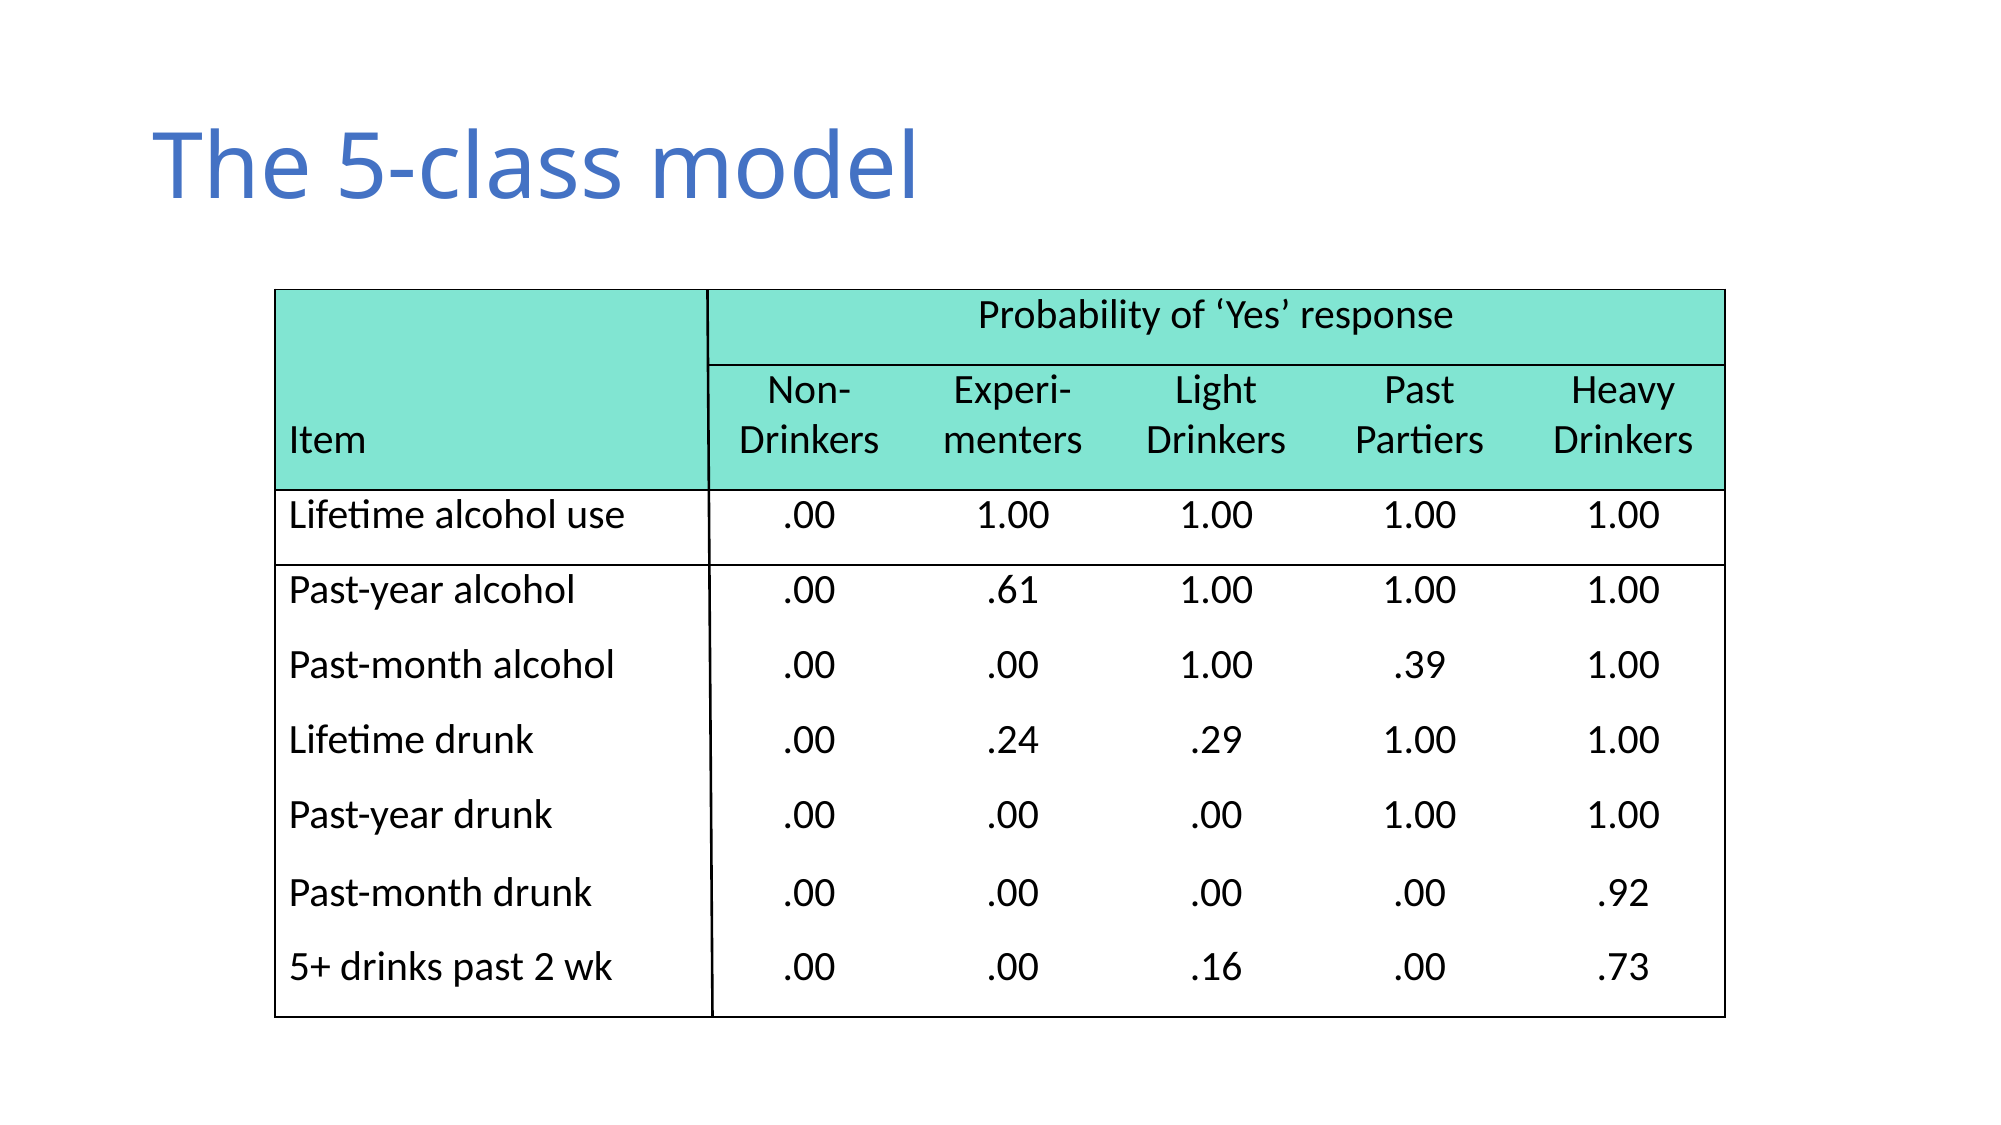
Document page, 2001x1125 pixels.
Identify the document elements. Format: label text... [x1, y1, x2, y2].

table_header [276, 290, 706, 365]
table_cell 1.00 [911, 491, 1114, 564]
table_cell .61 [911, 566, 1114, 640]
table_cell .00 [911, 790, 1114, 867]
table_cell .00 [911, 640, 1114, 715]
table_cell Past-month drunk [276, 867, 707, 942]
table_cell Non- Drinkers [713, 366, 911, 489]
table_header Probability of ‘Yes’ response [713, 290, 1724, 364]
table_cell Past-year alcohol [276, 566, 707, 640]
table_cell .00 [714, 942, 911, 1016]
table_cell Item [276, 365, 707, 489]
table_cell .00 [911, 867, 1114, 942]
table_cell .00 [1318, 942, 1521, 1016]
table_cell .73 [1521, 942, 1724, 1016]
table_cell Experi- menters [911, 366, 1114, 489]
table_cell 1.00 [1114, 491, 1318, 564]
table_cell 1.00 [1318, 715, 1521, 790]
table_cell Lifetime alcohol use [276, 491, 707, 564]
table_cell 1.00 [1318, 566, 1521, 640]
table_cell 1.00 [1521, 491, 1724, 564]
table_cell 1.00 [1318, 491, 1521, 564]
table_cell .00 [1114, 790, 1318, 867]
table_cell 1.00 [1114, 566, 1318, 640]
table_cell .00 [713, 715, 911, 790]
table_cell .00 [713, 566, 911, 640]
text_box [707, 289, 713, 1018]
table_cell .00 [713, 790, 911, 867]
table_cell .00 [713, 491, 911, 564]
table_cell 1.00 [1114, 640, 1318, 715]
table_cell .00 [713, 867, 911, 942]
table_cell 1.00 [1521, 566, 1724, 640]
table_cell .29 [1114, 715, 1318, 790]
table_cell 1.00 [1521, 715, 1724, 790]
table_cell Lifetime drunk [276, 715, 707, 790]
table_cell .24 [911, 715, 1114, 790]
table_cell .39 [1318, 640, 1521, 715]
table_cell Past-year drunk [276, 790, 707, 867]
table_cell .00 [911, 942, 1114, 1016]
table_cell .16 [1114, 942, 1318, 1016]
table_cell 1.00 [1318, 790, 1521, 867]
table_cell .00 [1318, 867, 1521, 942]
table_cell 5+ drinks past 2 wk [276, 942, 707, 1016]
table_cell .00 [1114, 867, 1318, 942]
table_cell 1.00 [1521, 640, 1724, 715]
table_cell .00 [713, 640, 911, 715]
table_cell .92 [1521, 867, 1724, 942]
title The 5-class model [137, 59, 1863, 278]
table_cell 1.00 [1521, 790, 1724, 867]
table_cell Light Drinkers [1114, 366, 1318, 489]
table_cell Heavy Drinkers [1521, 366, 1724, 489]
table_cell Past Partiers [1318, 366, 1521, 489]
table_cell Past-month alcohol [276, 640, 707, 715]
